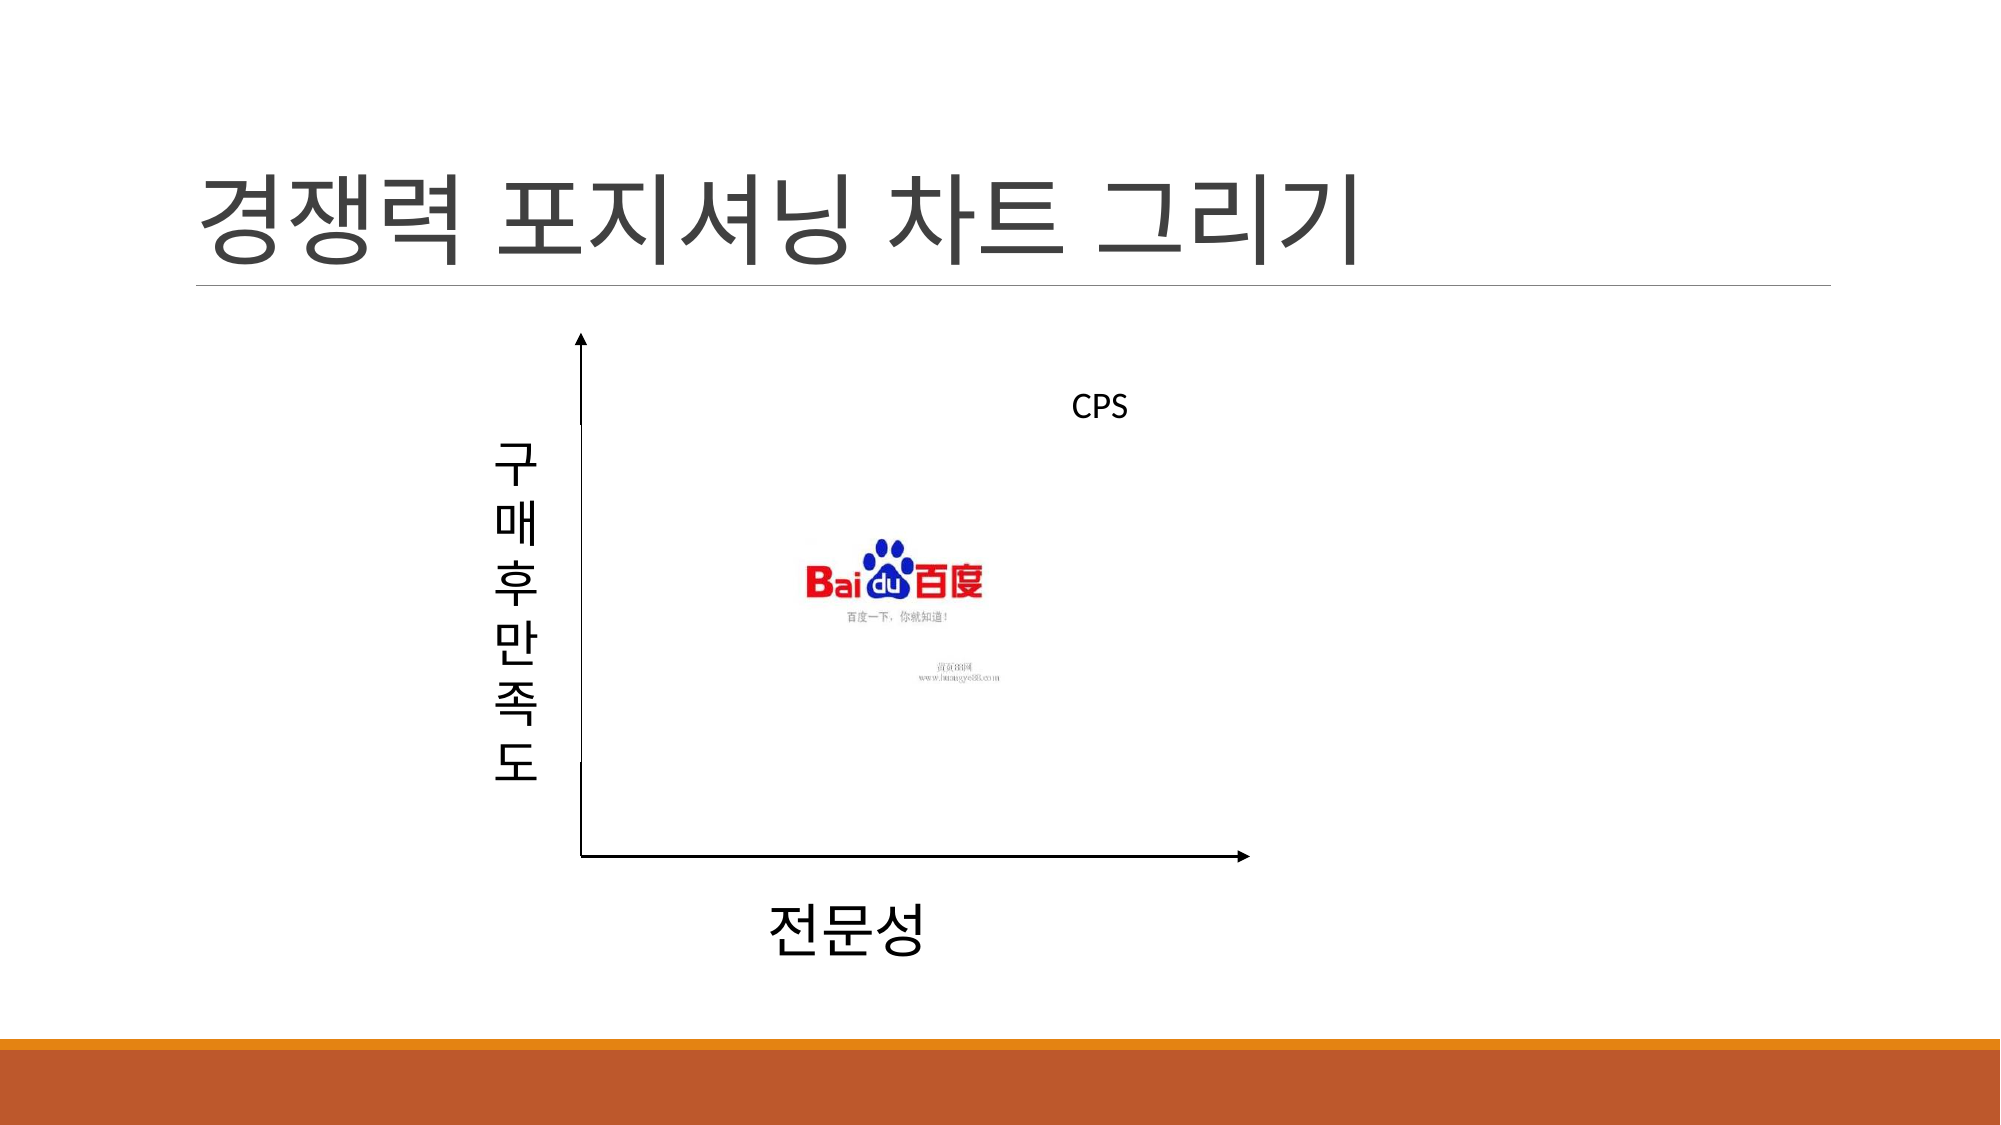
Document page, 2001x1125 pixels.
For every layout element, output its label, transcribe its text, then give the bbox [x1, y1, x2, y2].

text_box 전문성 [752, 886, 1124, 981]
text_box CPS [1057, 373, 1277, 434]
title 경쟁력 포지셔닝 차트 그리기 [180, 47, 1830, 285]
text_box 구매후 만족도 [478, 425, 577, 762]
picture [786, 504, 1006, 685]
